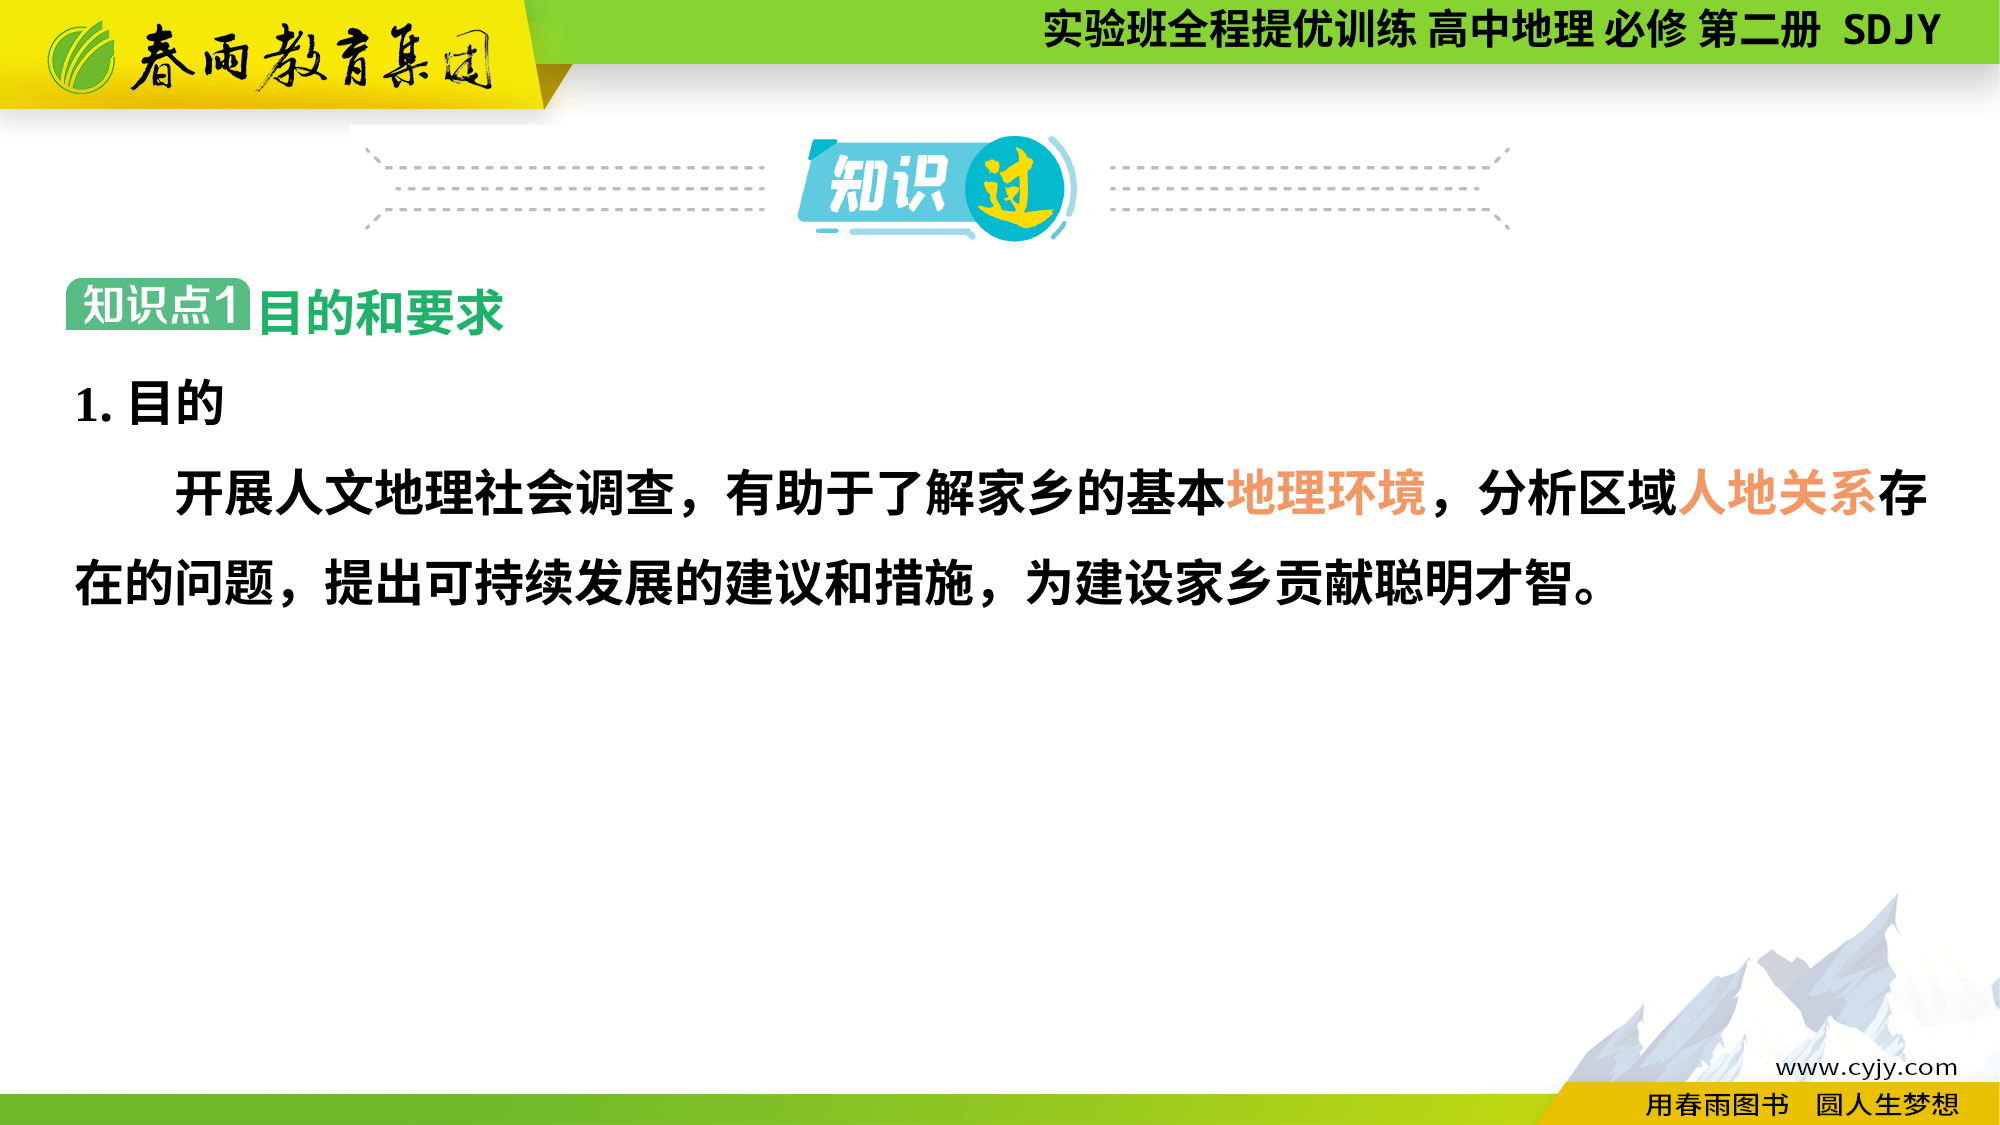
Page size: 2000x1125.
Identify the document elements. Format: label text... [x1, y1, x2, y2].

picture [0, 0, 2000, 1125]
list 目的和要求 1.目的 开展人文地理社会调查，有助于了解家乡的基本地理环境，分析区域人地关系存在的问题，提出可持续发展的建议和措施，为建设家乡贡献聪明才智。 [59, 243, 1944, 611]
